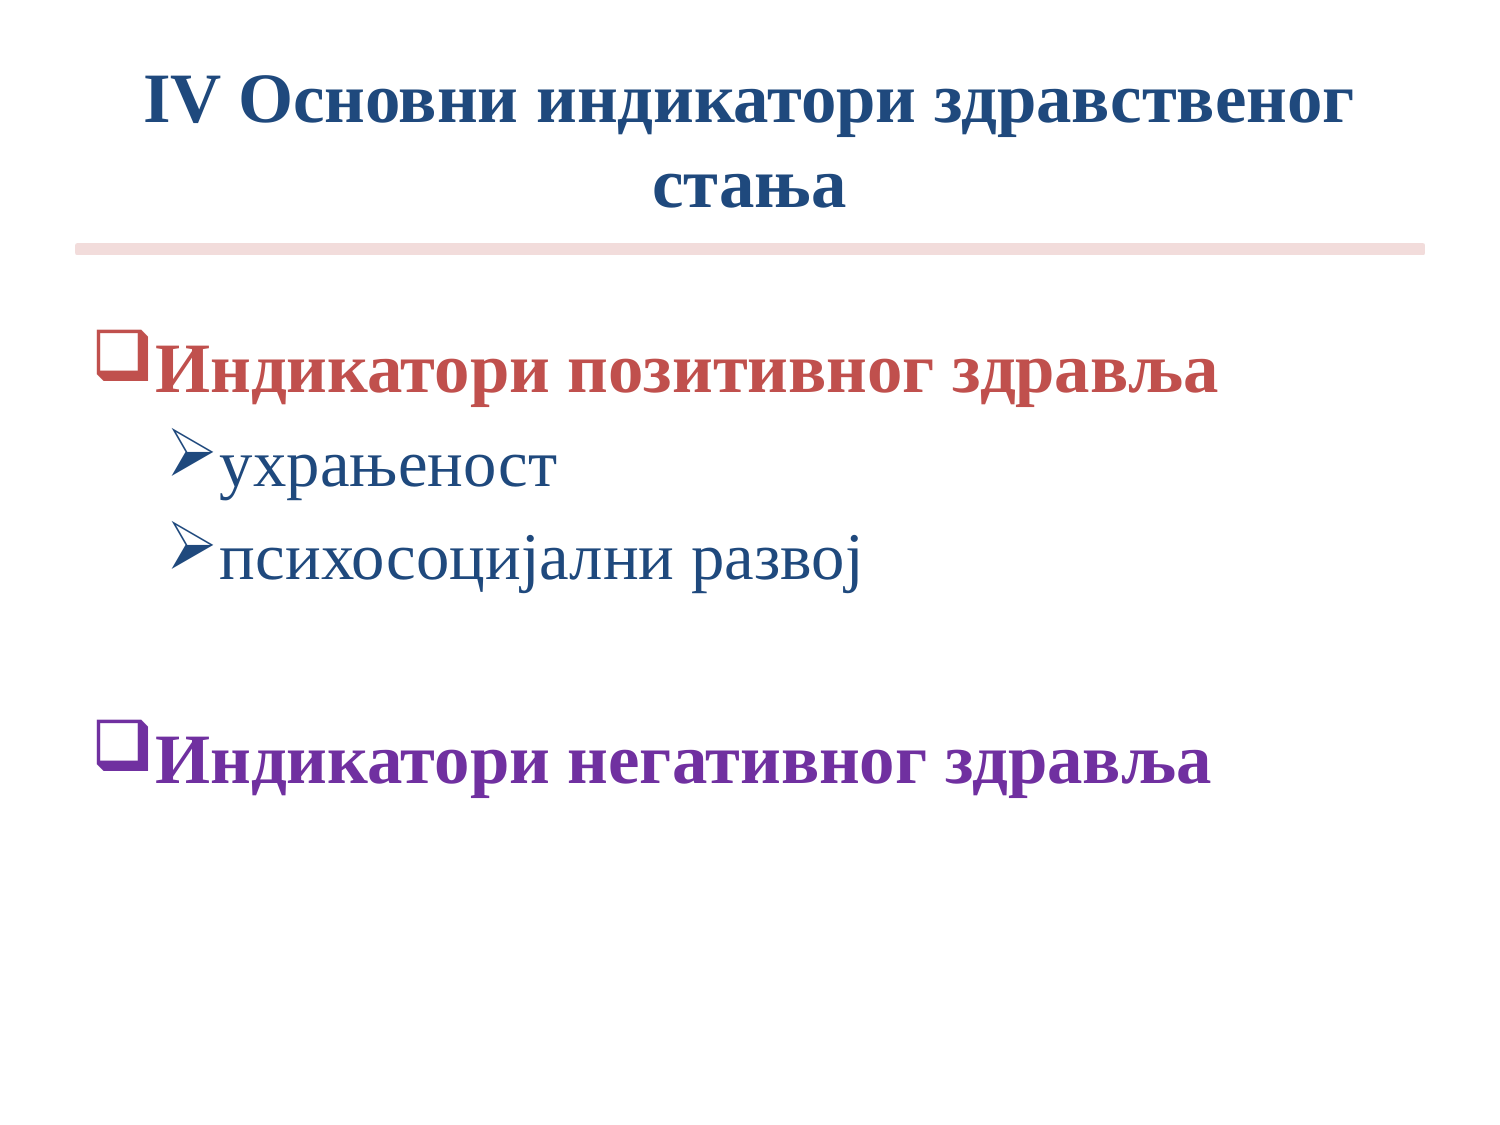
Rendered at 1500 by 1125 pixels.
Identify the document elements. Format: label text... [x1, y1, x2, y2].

list Индикатори позитивног здравља ухрањеност психосоцијални развој Индикатори негативног здравља [76, 314, 1427, 1015]
title IV Основни индикатори здравственог стања [112, 42, 1388, 231]
picture [74, 243, 1426, 255]
